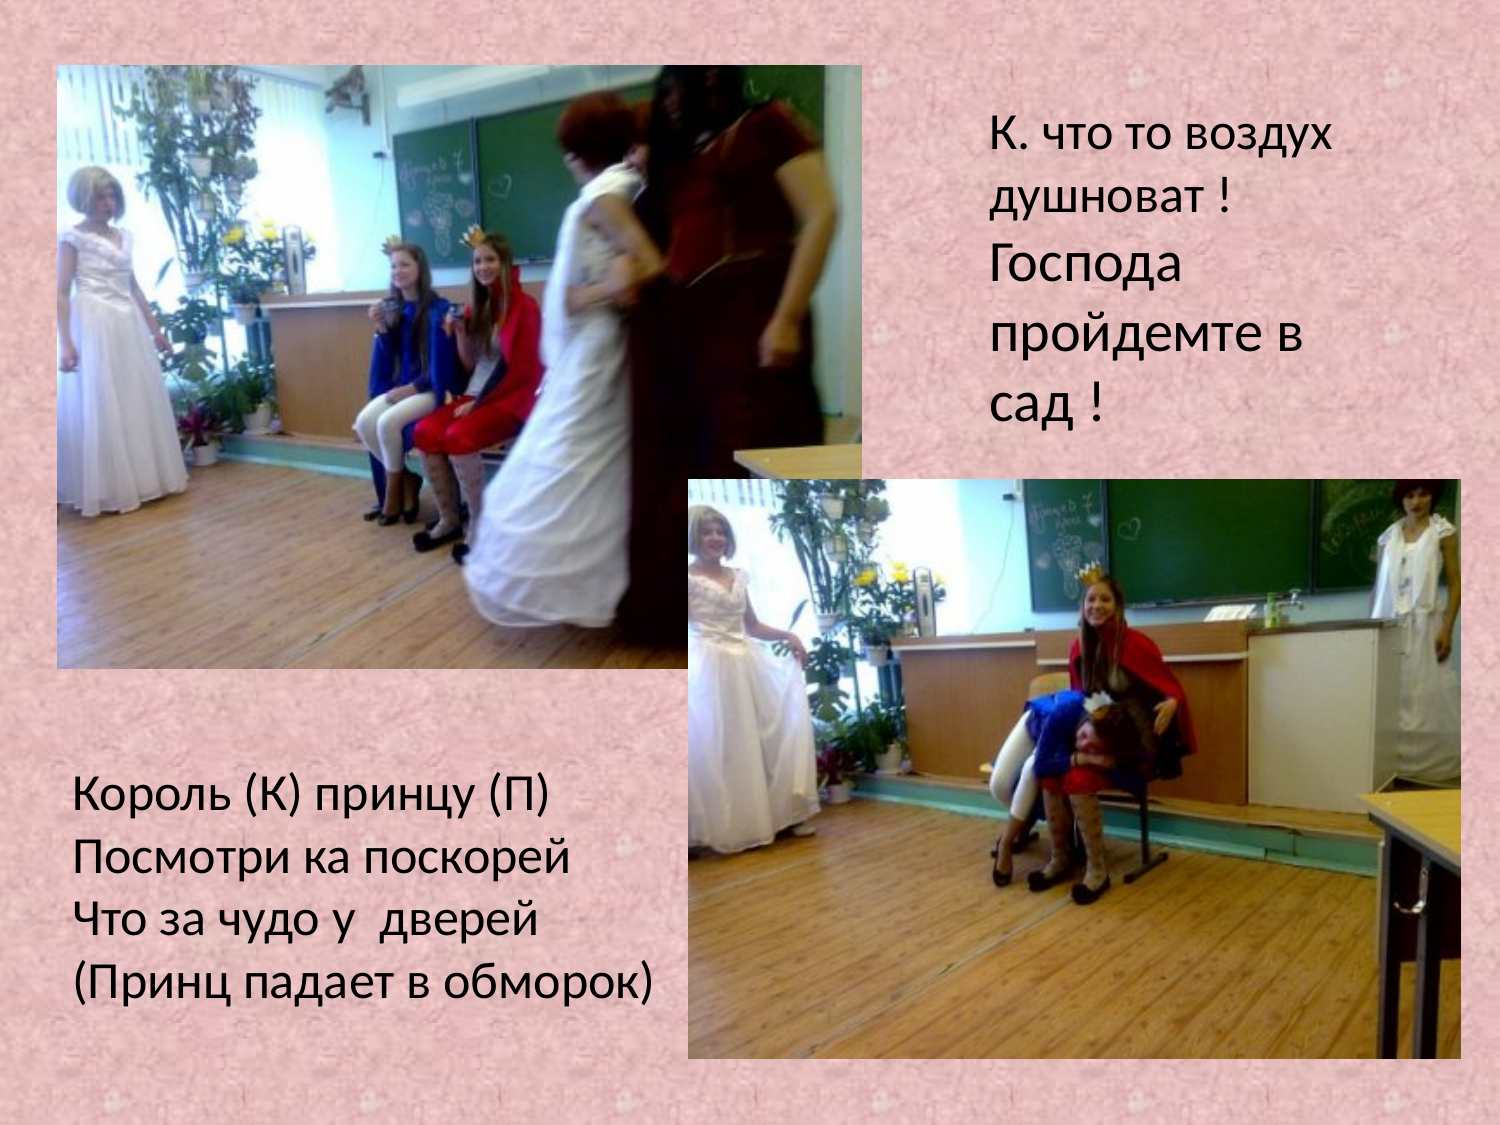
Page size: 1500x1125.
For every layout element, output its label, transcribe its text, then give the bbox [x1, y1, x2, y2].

picture [0, 0, 1500, 1125]
text_box К. что то воздух душноват ! Господа пройдемте в сад ! [974, 90, 1392, 441]
text_box Король (К) принцу (П) Посмотри ка поскорей Что за чудо у дверей (Принц падает в обморок) [57, 751, 683, 1017]
